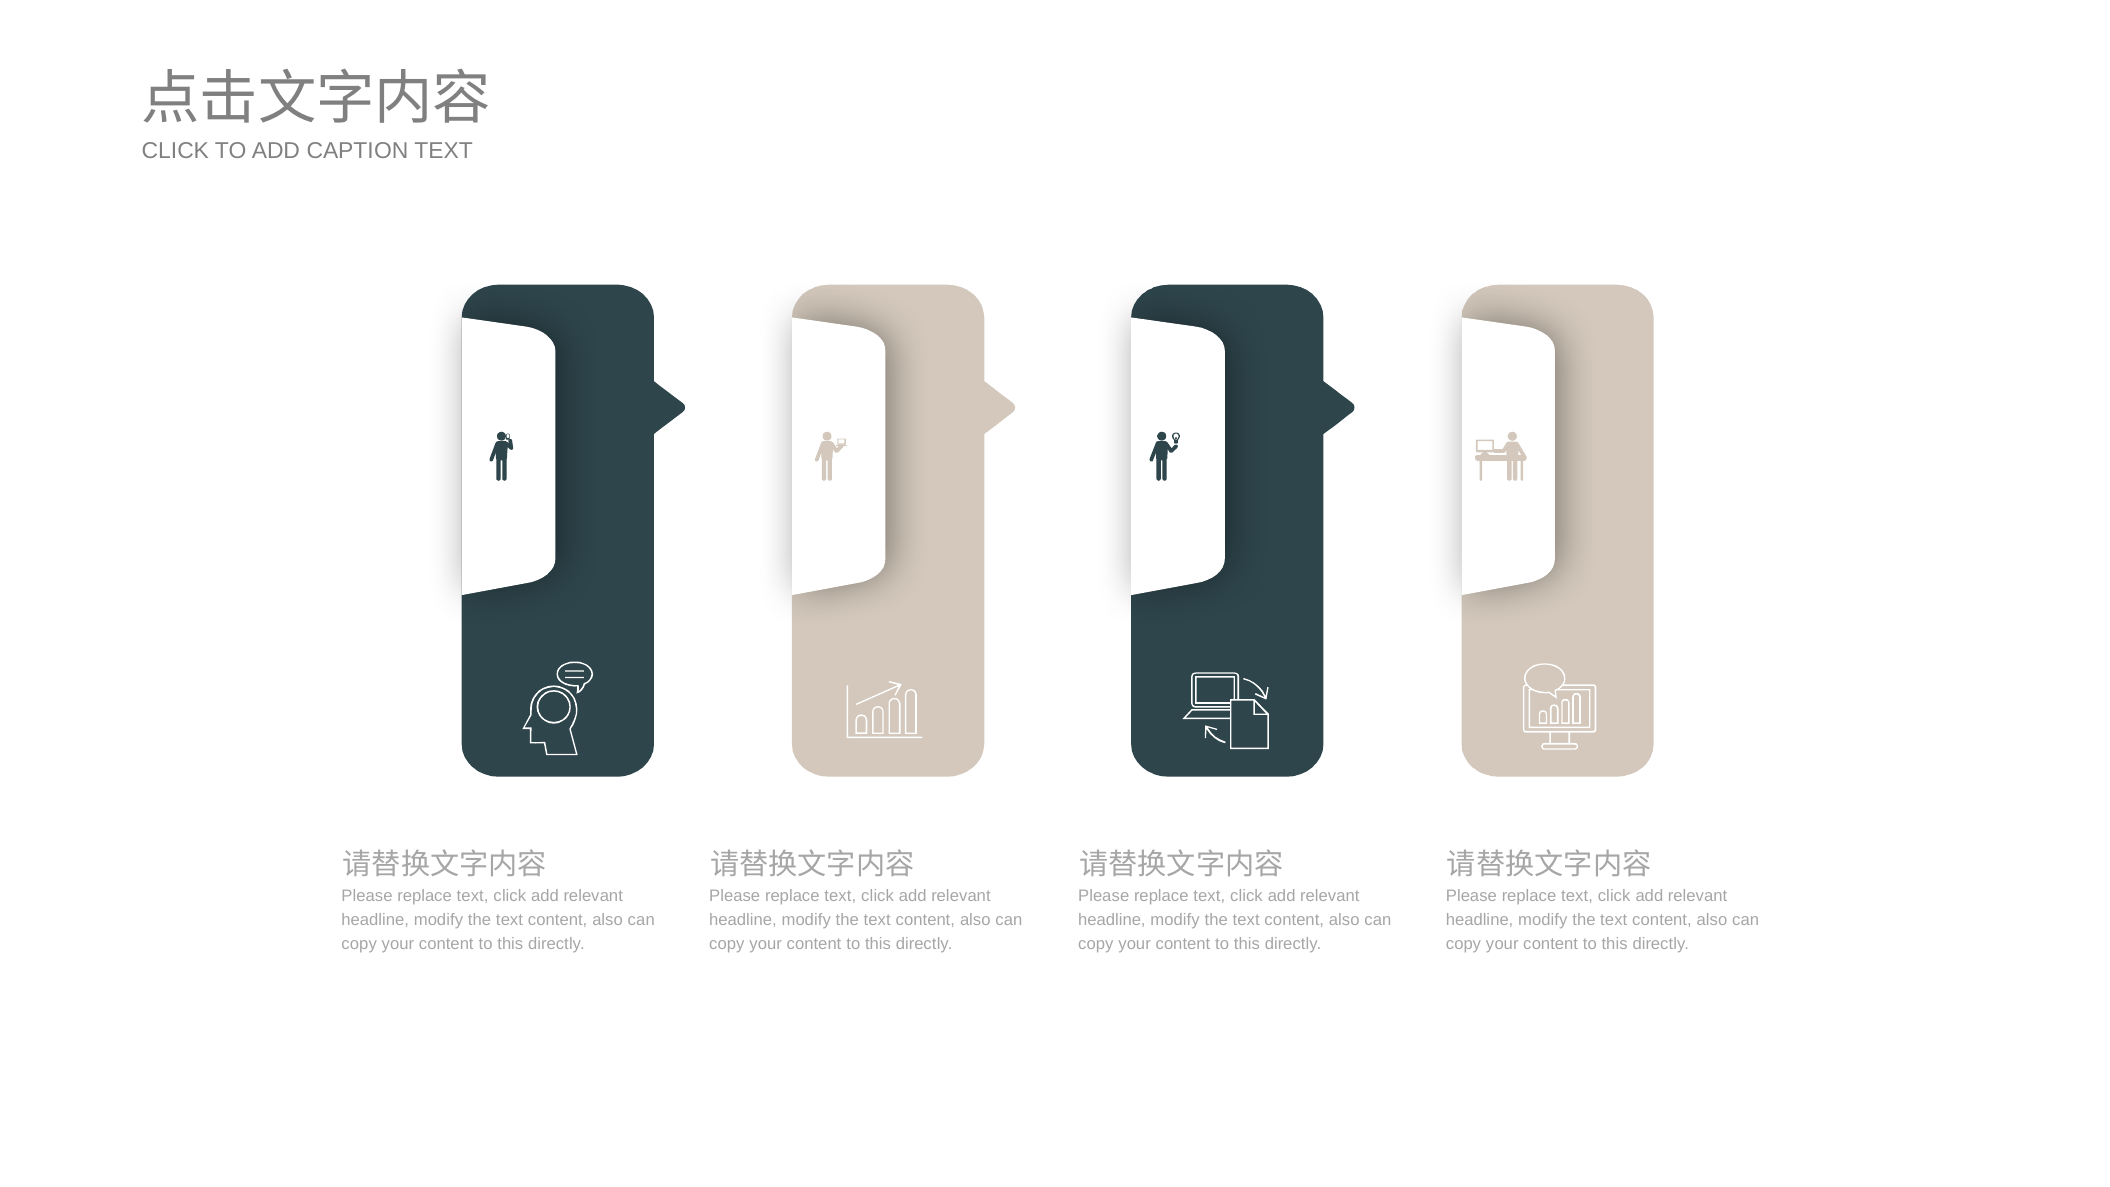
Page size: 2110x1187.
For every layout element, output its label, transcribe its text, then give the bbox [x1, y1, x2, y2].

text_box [1131, 317, 1225, 596]
text_box [1133, 756, 1321, 777]
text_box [461, 317, 556, 596]
text_box Please replace text, click add relevant headline, modify the text content, also can copy your content to this directly. [1431, 873, 1782, 960]
text_box 请替换文字内容 [1432, 831, 1667, 888]
text_box 请替换文字内容 [327, 831, 563, 888]
text_box 请替换文字内容 [1064, 831, 1299, 888]
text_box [1461, 317, 1555, 596]
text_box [522, 661, 1597, 756]
text_box Please replace text, click add relevant headline, modify the text content, also can copy your content to this directly. [326, 873, 677, 960]
text_box [791, 284, 1016, 661]
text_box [791, 317, 886, 596]
text_box Please replace text, click add relevant headline, modify the text content, also can copy your content to this directly. [694, 873, 1045, 960]
text_box CLICK TO ADD CAPTION TEXT [141, 135, 521, 163]
text_box 请替换文字内容 [695, 831, 930, 888]
text_box 点击文字内容 [141, 60, 521, 131]
text_box [1461, 284, 1654, 777]
text_box Please replace text, click add relevant headline, modify the text content, also can copy your content to this directly. [1063, 873, 1414, 960]
text_box [794, 756, 982, 777]
text_box [461, 284, 686, 777]
text_box [1131, 284, 1355, 661]
